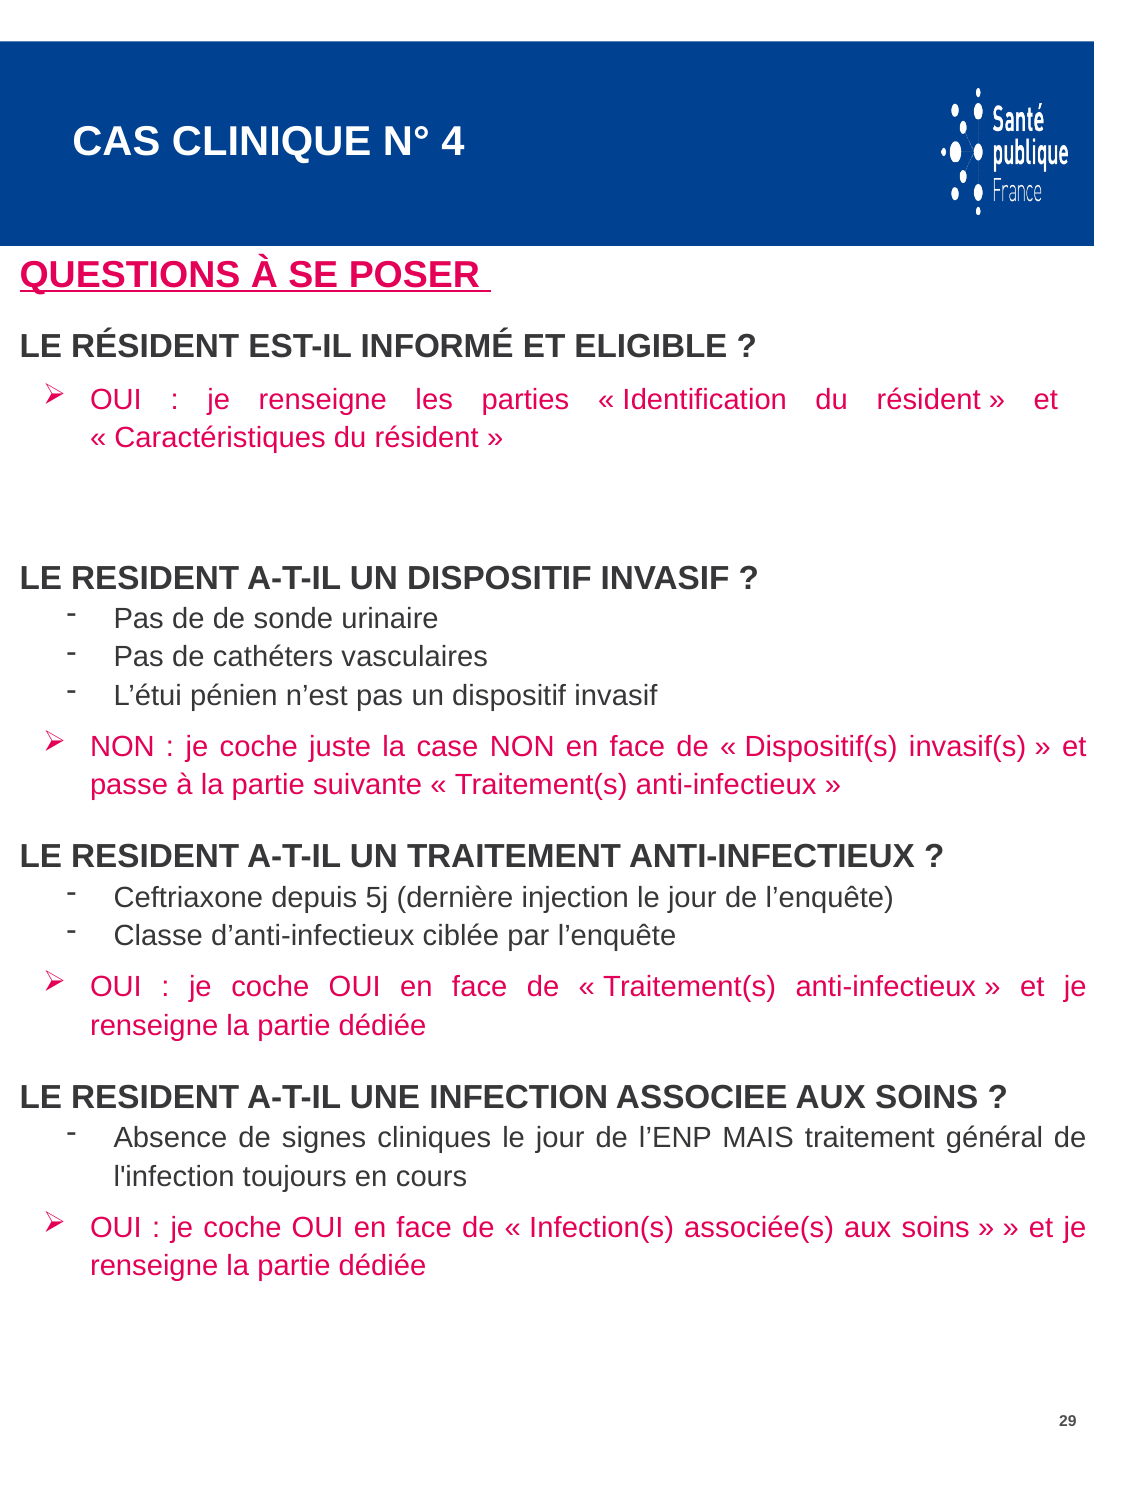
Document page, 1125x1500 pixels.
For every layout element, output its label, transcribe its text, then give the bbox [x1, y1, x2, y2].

list Questions à se poser LE Résident EST-IL informé et eligible ? OUI : je renseigne les parties « Identification du résident » et « Caractéristiques du résident » Le RESIDENT A-T-il un Dispositif invasif ? Pas de de sonde urinaire Pas de cathéters vasculaires L’étui pénien n’est pas un dispositif invasif NON : je coche juste la case NON en face de « Dispositif(s) invasif(s) » et passe à la partie suivante « Traitement(s) anti-infectieux » LE RESIDENT A-t-il un TRAITEMENT ANTI-INFECTIEUX ? Ceftriaxone depuis 5j (dernière injection le jour de l’enquête) Classe d’anti-infectieux ciblée par l’enquête OUI : je coche OUI en face de « Traitement(s) anti-infectieux » et je renseigne la partie dédiée LE RESIDENT A-T-IL UNE INFECTION ASSOCIEE aux soins ? Absence de signes cliniques le jour de l’ENP MAIS traitement général de l'infection toujours en cours OUI : je coche OUI en face de « Infection(s) associée(s) aux soins » » et je renseigne la partie dédiée [13, 246, 1094, 1483]
picture [941, 88, 1068, 215]
title Cas clinique n° 4 [66, 41, 908, 246]
